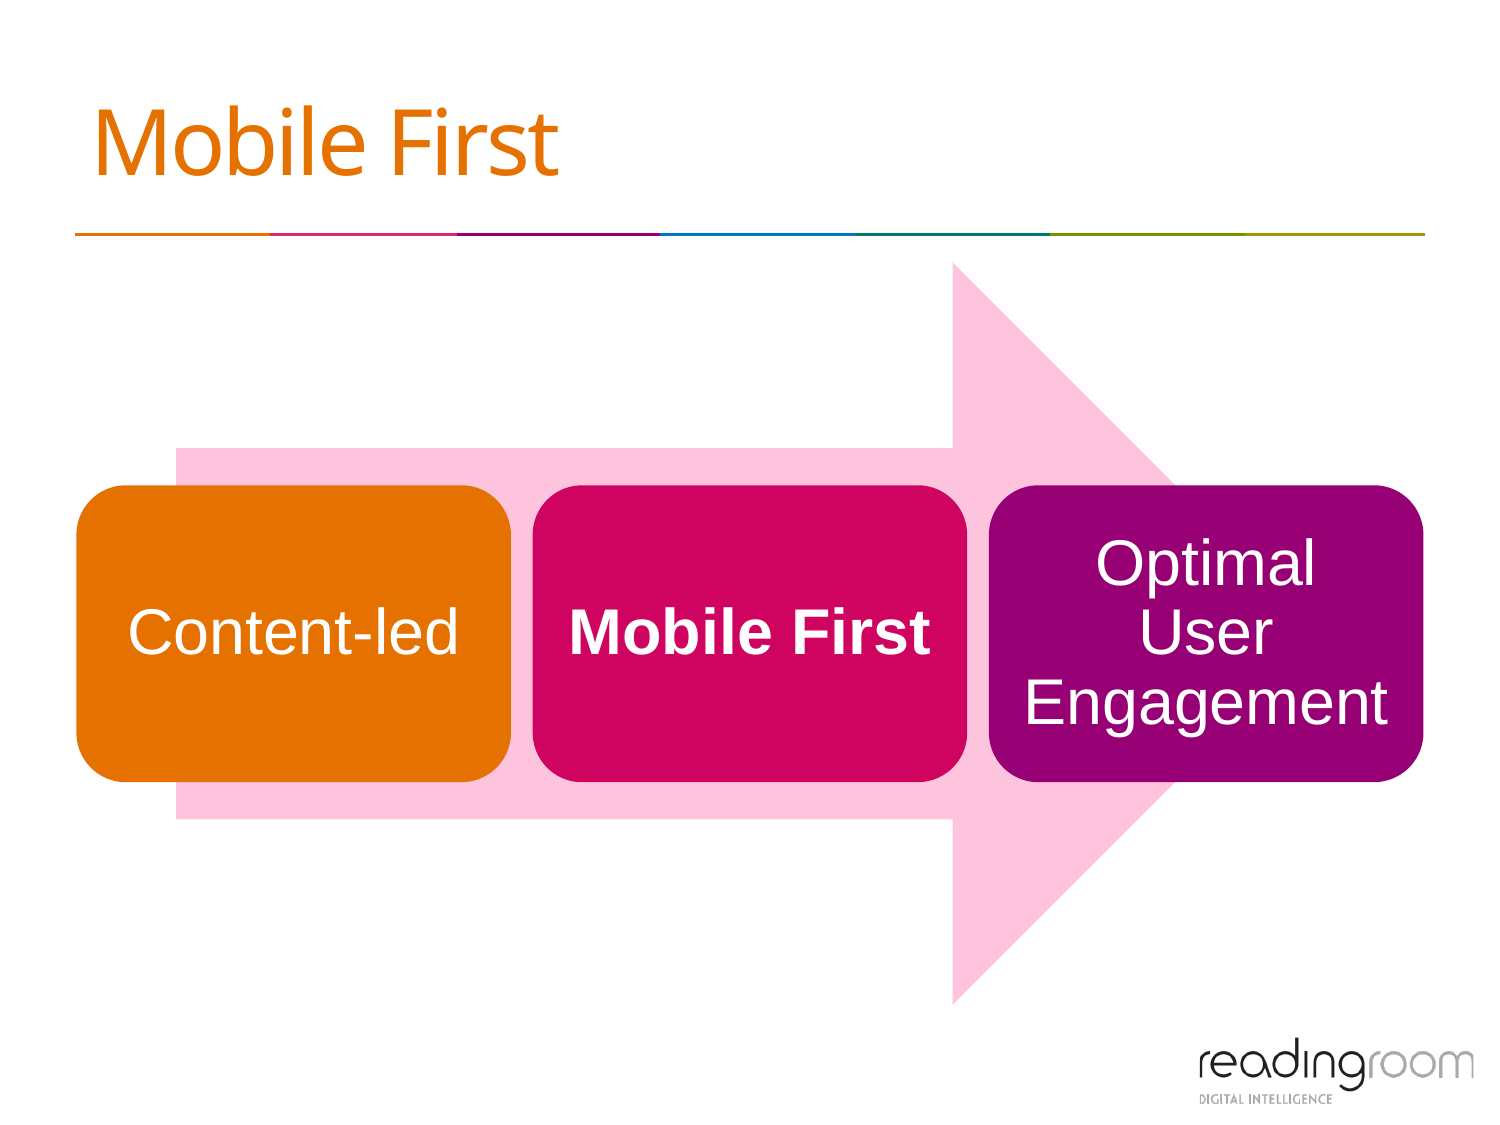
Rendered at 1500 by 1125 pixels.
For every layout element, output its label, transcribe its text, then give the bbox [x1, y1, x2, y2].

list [74, 262, 1426, 1006]
title Mobile First [75, 45, 1425, 233]
